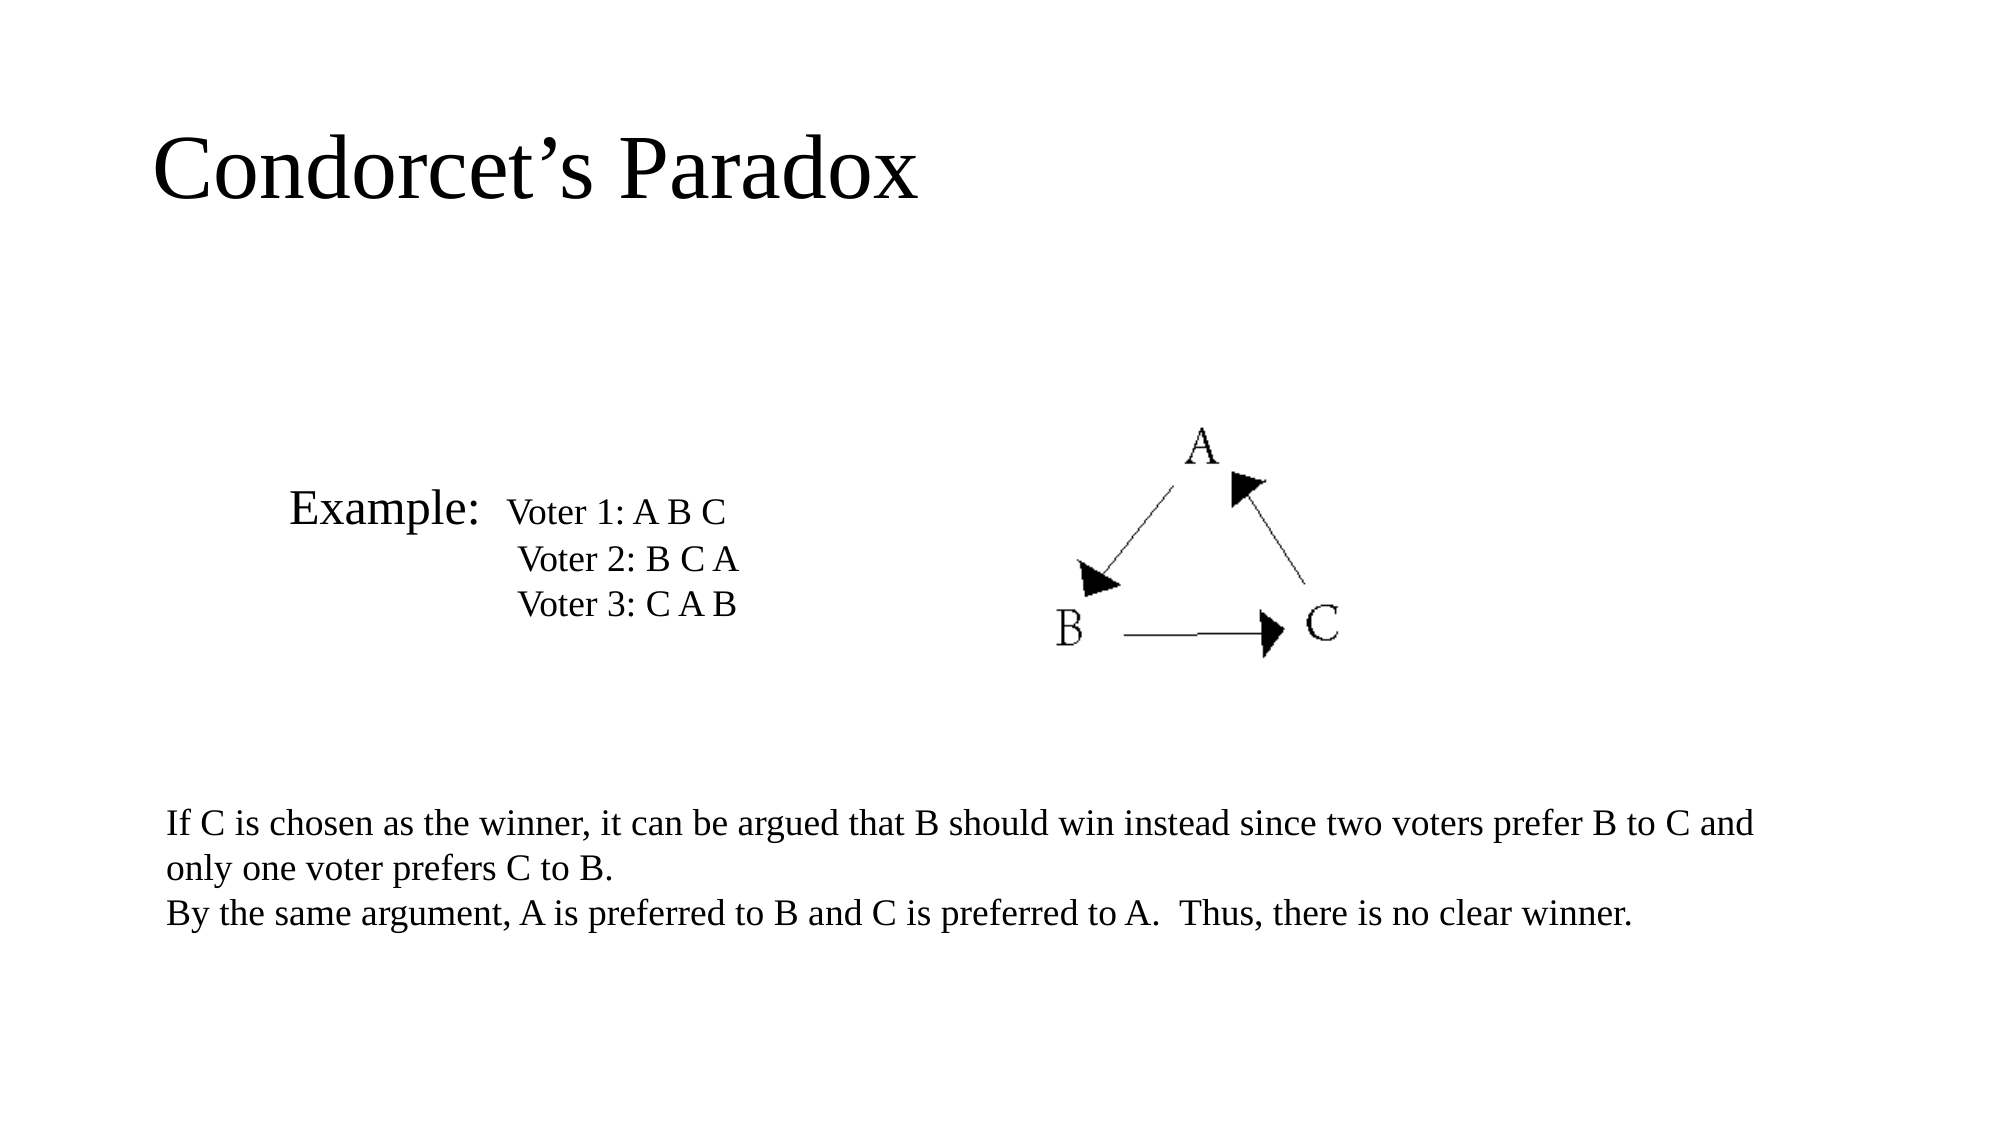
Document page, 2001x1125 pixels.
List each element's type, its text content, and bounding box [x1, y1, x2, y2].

title Condorcet’s Paradox [137, 59, 1863, 278]
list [1009, 403, 1407, 702]
text_box If C is chosen as the winner, it can be argued that B should win instead since two voters prefer B to C and only one voter prefers C to B. By the same argument, A is preferred to B and C is preferred to A. Thus, there is no clear winner. [151, 790, 1844, 941]
text_box Example: Voter 1: A B C Voter 2: B C A Voter 3: C A B [274, 467, 800, 677]
